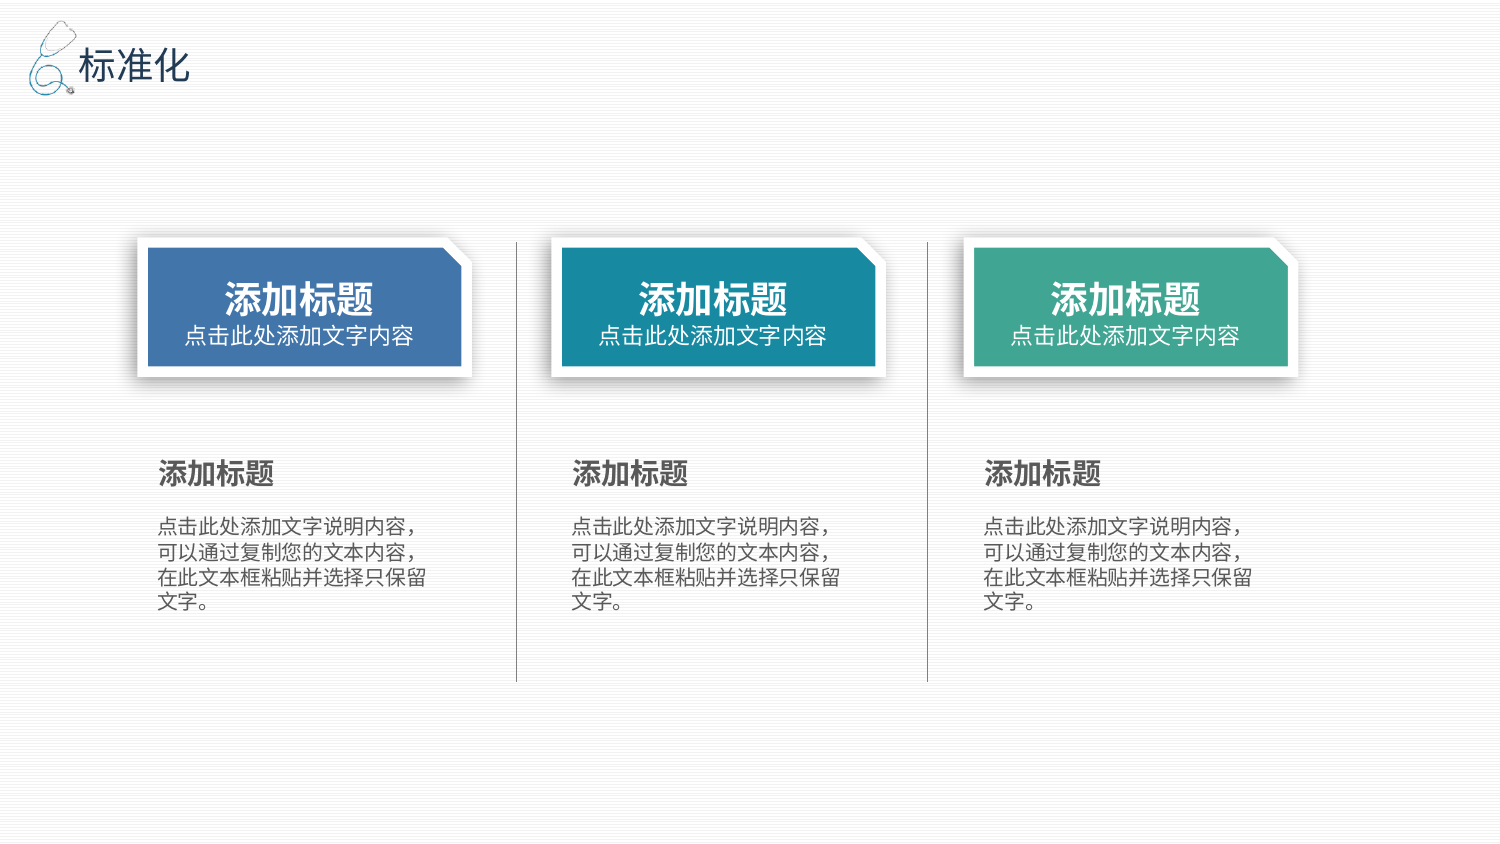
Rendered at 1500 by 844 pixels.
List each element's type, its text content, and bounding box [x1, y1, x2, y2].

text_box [968, 448, 1270, 623]
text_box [556, 448, 858, 623]
text_box 添加标题 点击此处添加文字内容 [140, 240, 469, 374]
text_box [142, 448, 444, 623]
text_box 添加标题 点击此处添加文字内容 [967, 240, 1295, 374]
text_box 添加标题 点击此处添加文字内容 [555, 240, 883, 374]
picture [12, 13, 101, 102]
